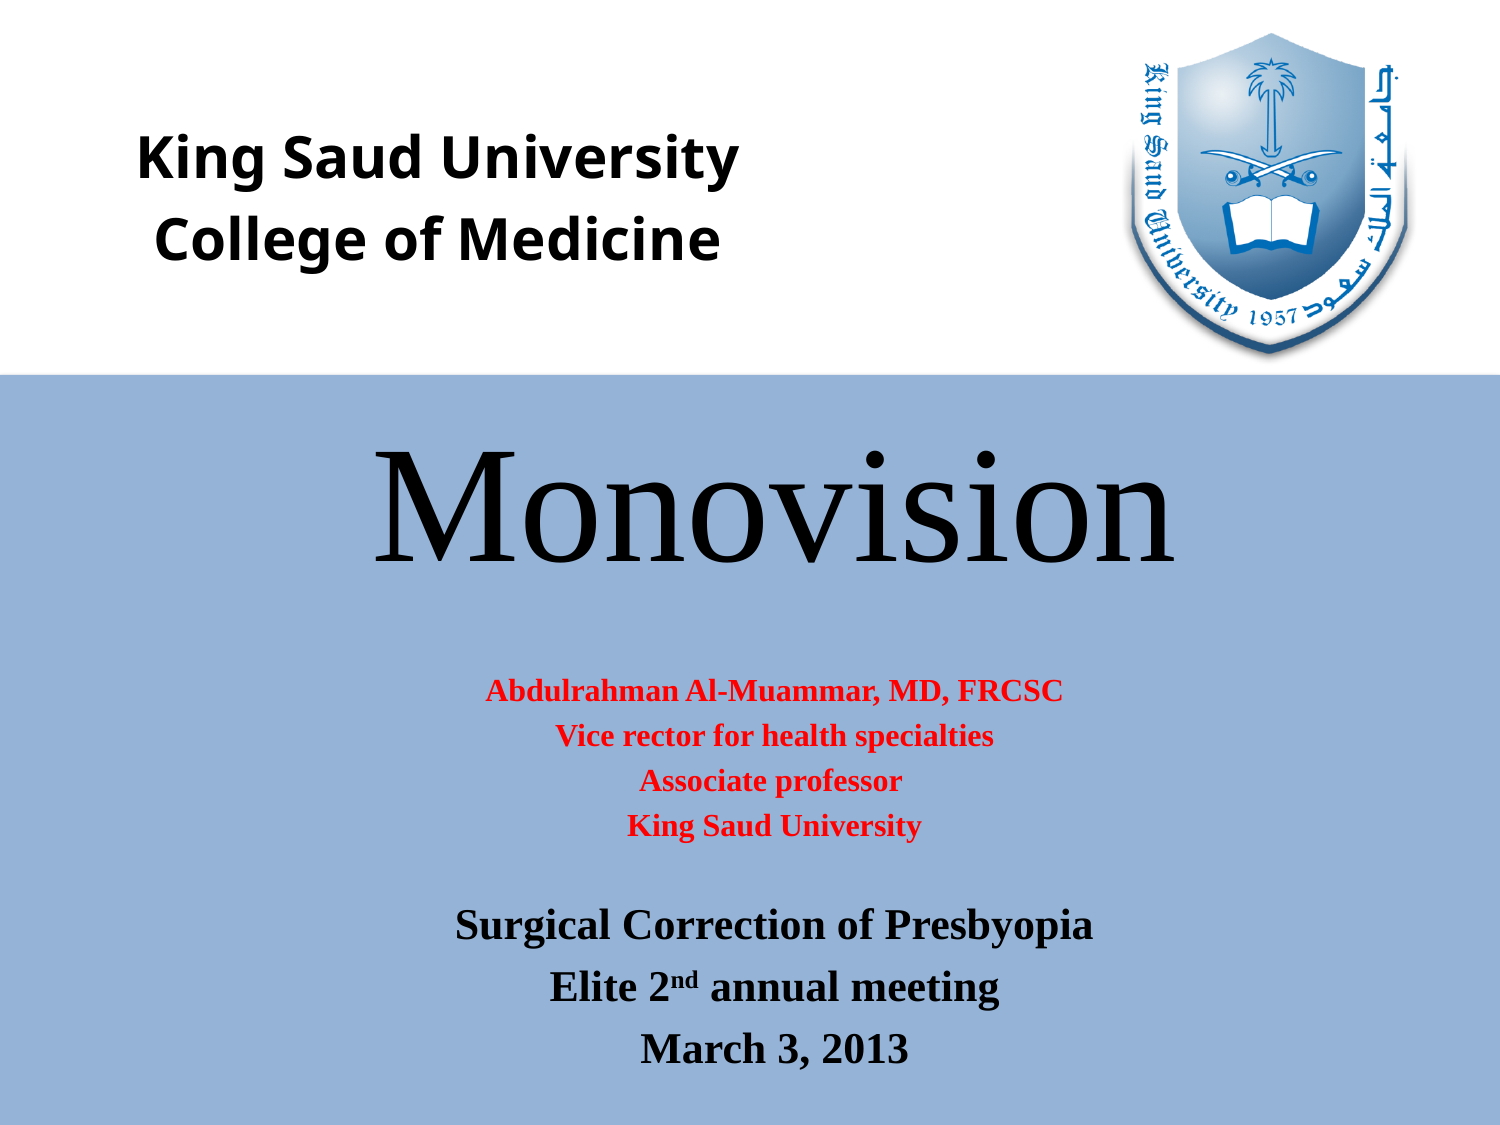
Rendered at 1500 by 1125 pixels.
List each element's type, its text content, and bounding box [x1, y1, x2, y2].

text_box King Saud University College of Medicine [75, 112, 800, 288]
text_box Abdulrahman Al-Muammar, MD, FRCSC Vice rector for health specialties Associate professor King Saud University Surgical Correction of Presbyopia Elite 2nd annual meeting March 3, 2013 [249, 662, 1300, 1083]
text_box [0, 374, 1500, 1125]
picture [1087, 12, 1451, 376]
text_box Monovision [137, 374, 1413, 616]
